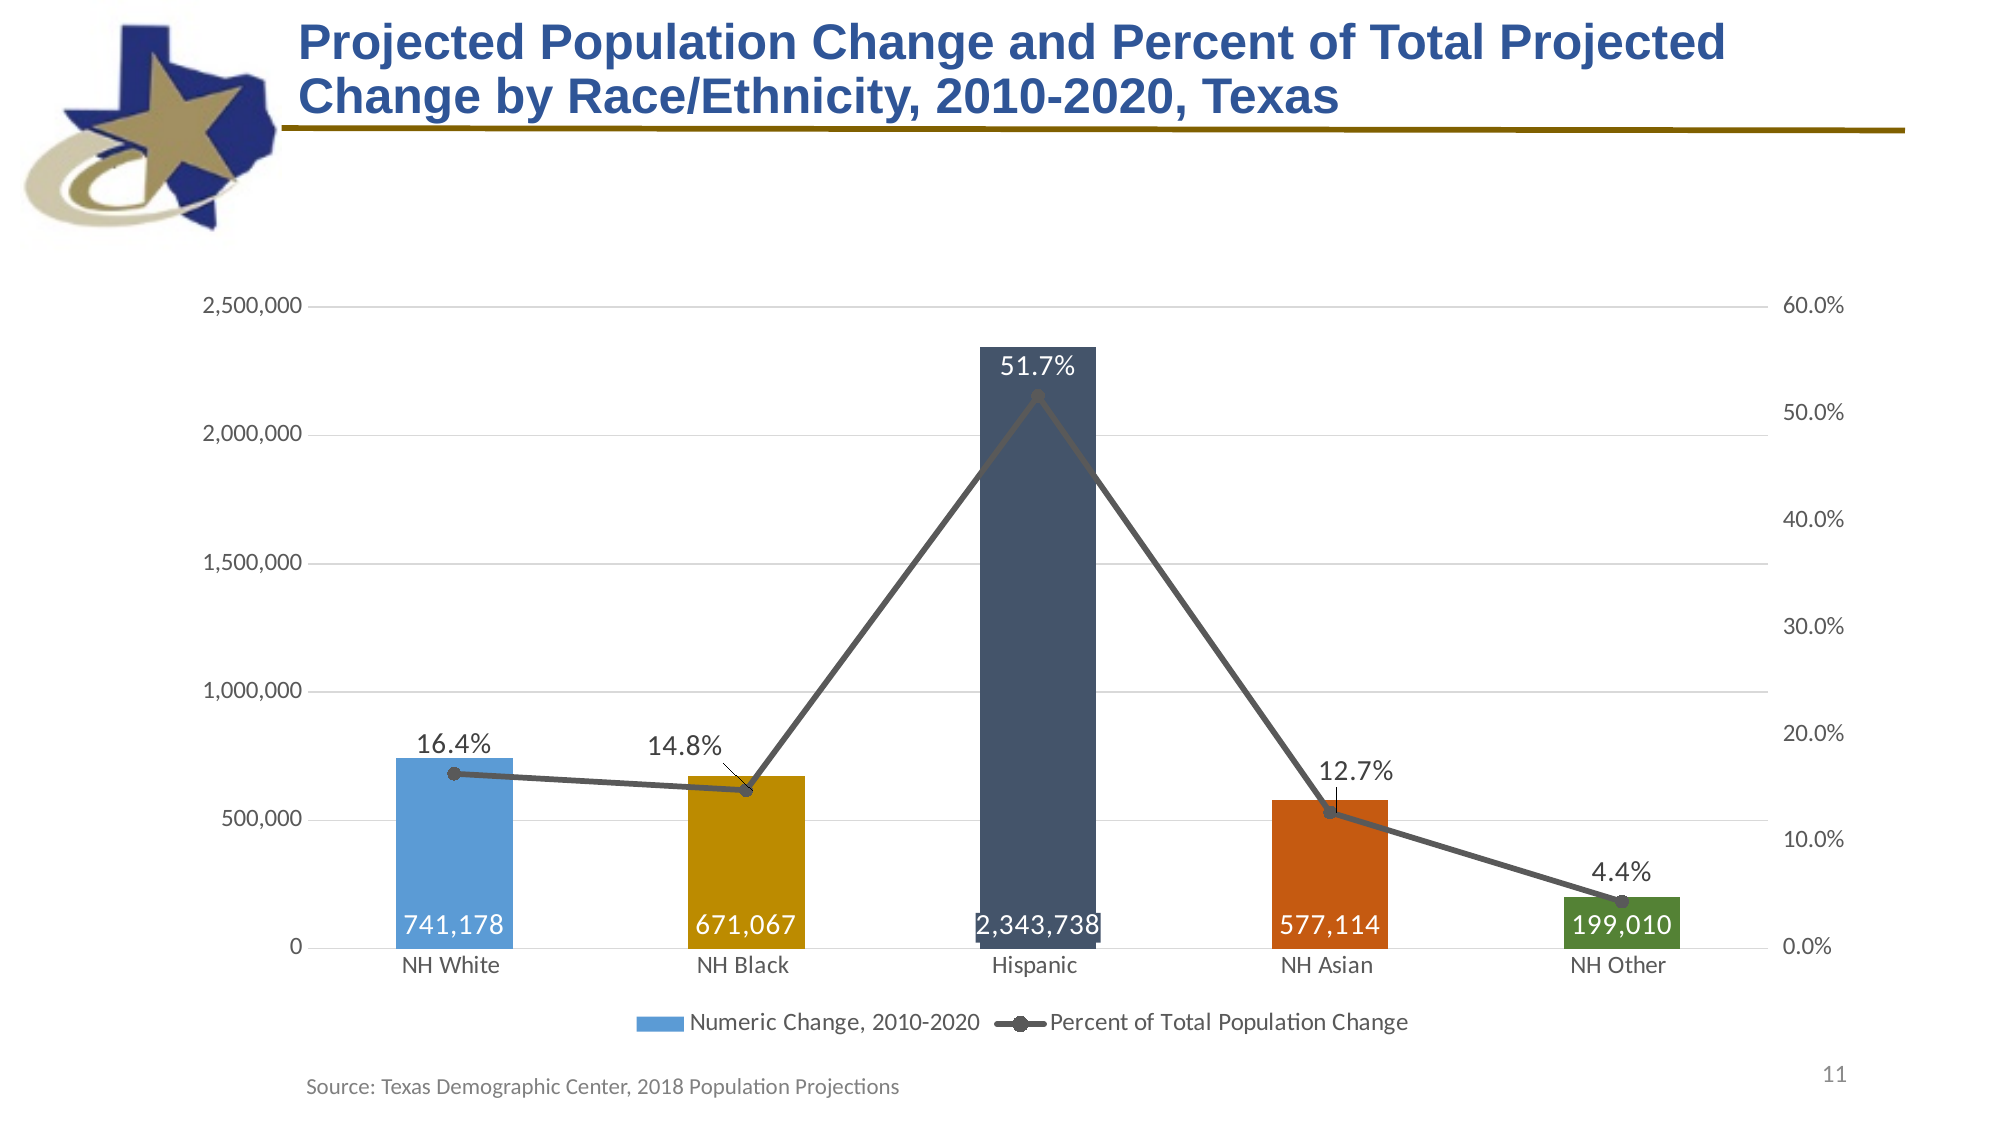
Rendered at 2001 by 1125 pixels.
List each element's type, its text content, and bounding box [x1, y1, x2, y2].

chart [168, 279, 1879, 1043]
title Projected Population Change and Percent of Total Projected Change by Race/Ethnicity, 2010-2020, Texas [283, 17, 1910, 124]
text_box Source: Texas Demographic Center, 2018 Population Projections [291, 1064, 916, 1107]
picture [20, 0, 282, 261]
slide_number 11 [1412, 1043, 1863, 1103]
